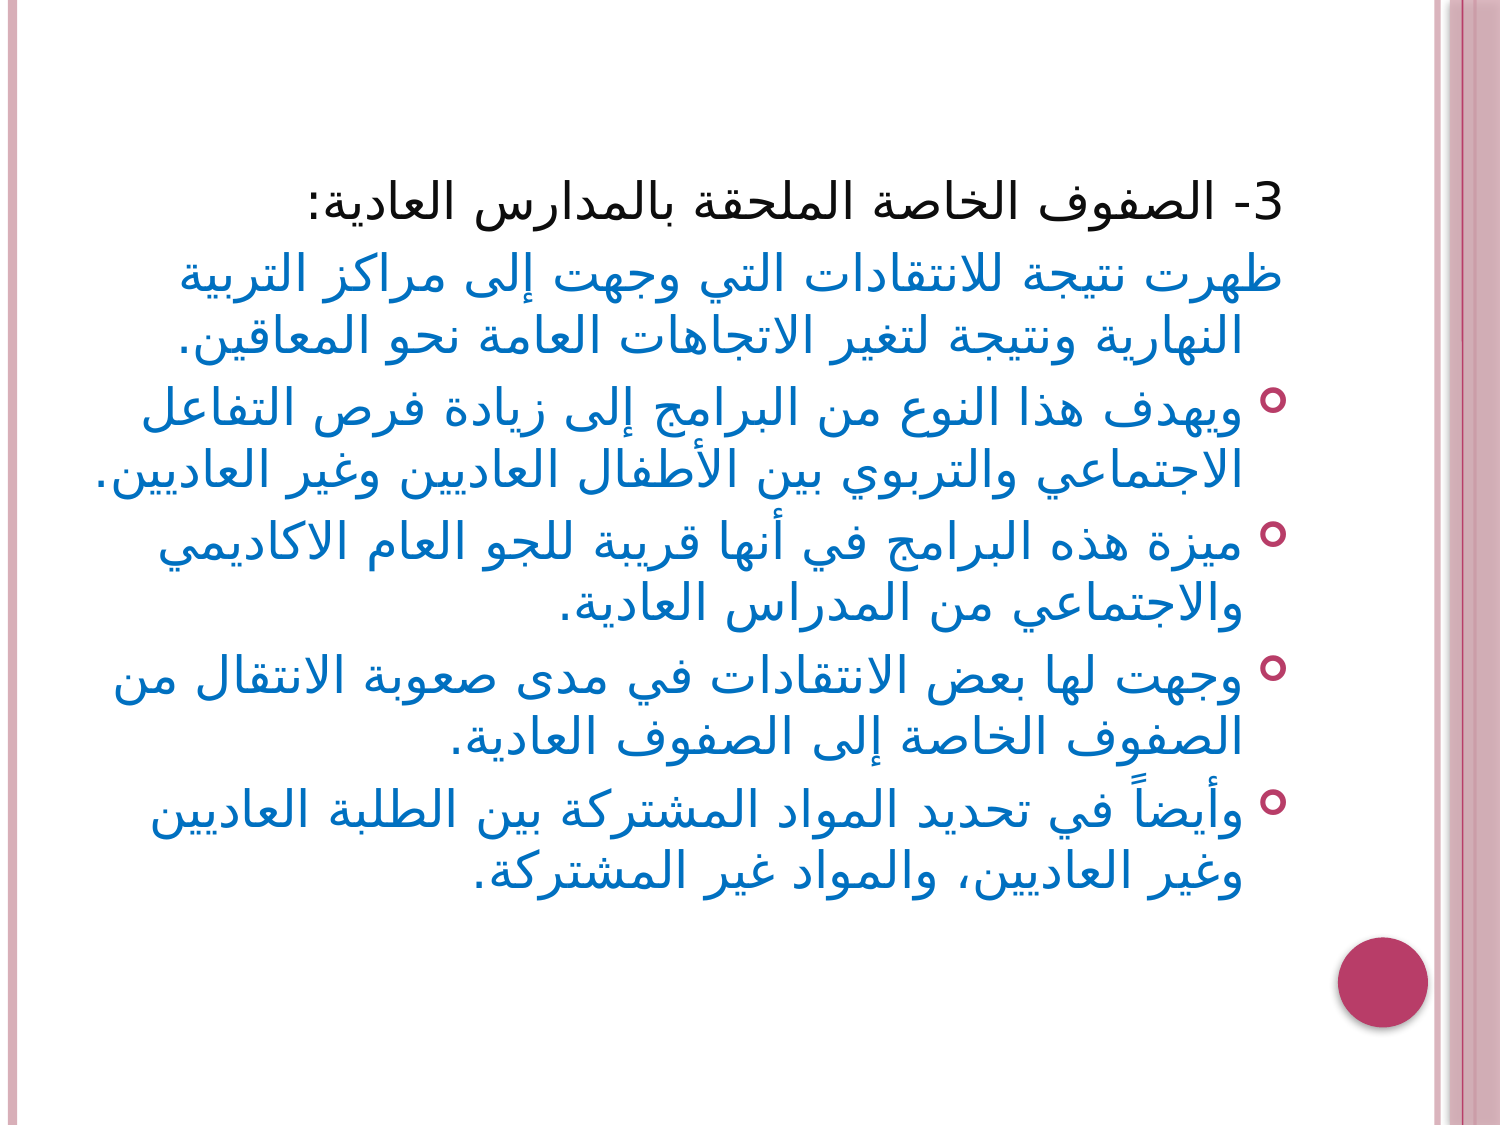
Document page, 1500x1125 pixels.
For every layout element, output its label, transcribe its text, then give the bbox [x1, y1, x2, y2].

list 3- الصفوف الخاصة الملحقة بالمدارس العادية: ظهرت نتيجة للانتقادات التي وجهت إلى مراكز التربية النهارية ونتيجة لتغير الاتجاهات العامة نحو المعاقين. ويهدف هذا النوع من البرامج إلى زيادة فرص التفاعل الاجتماعي والتربوي بين الأطفال العاديين وغير العاديين. ميزة هذه البرامج في أنها قريبة للجو العام الاكاديمي والاجتماعي من المدراس العادية. وجهت لها بعض الانتقادات في مدى صعوبة الانتقال من الصفوف الخاصة إلى الصفوف العادية. وأيضاً في تحديد المواد المشتركة بين الطلبة العاديين وغير العاديين، والمواد غير المشتركة. [75, 160, 1300, 1062]
